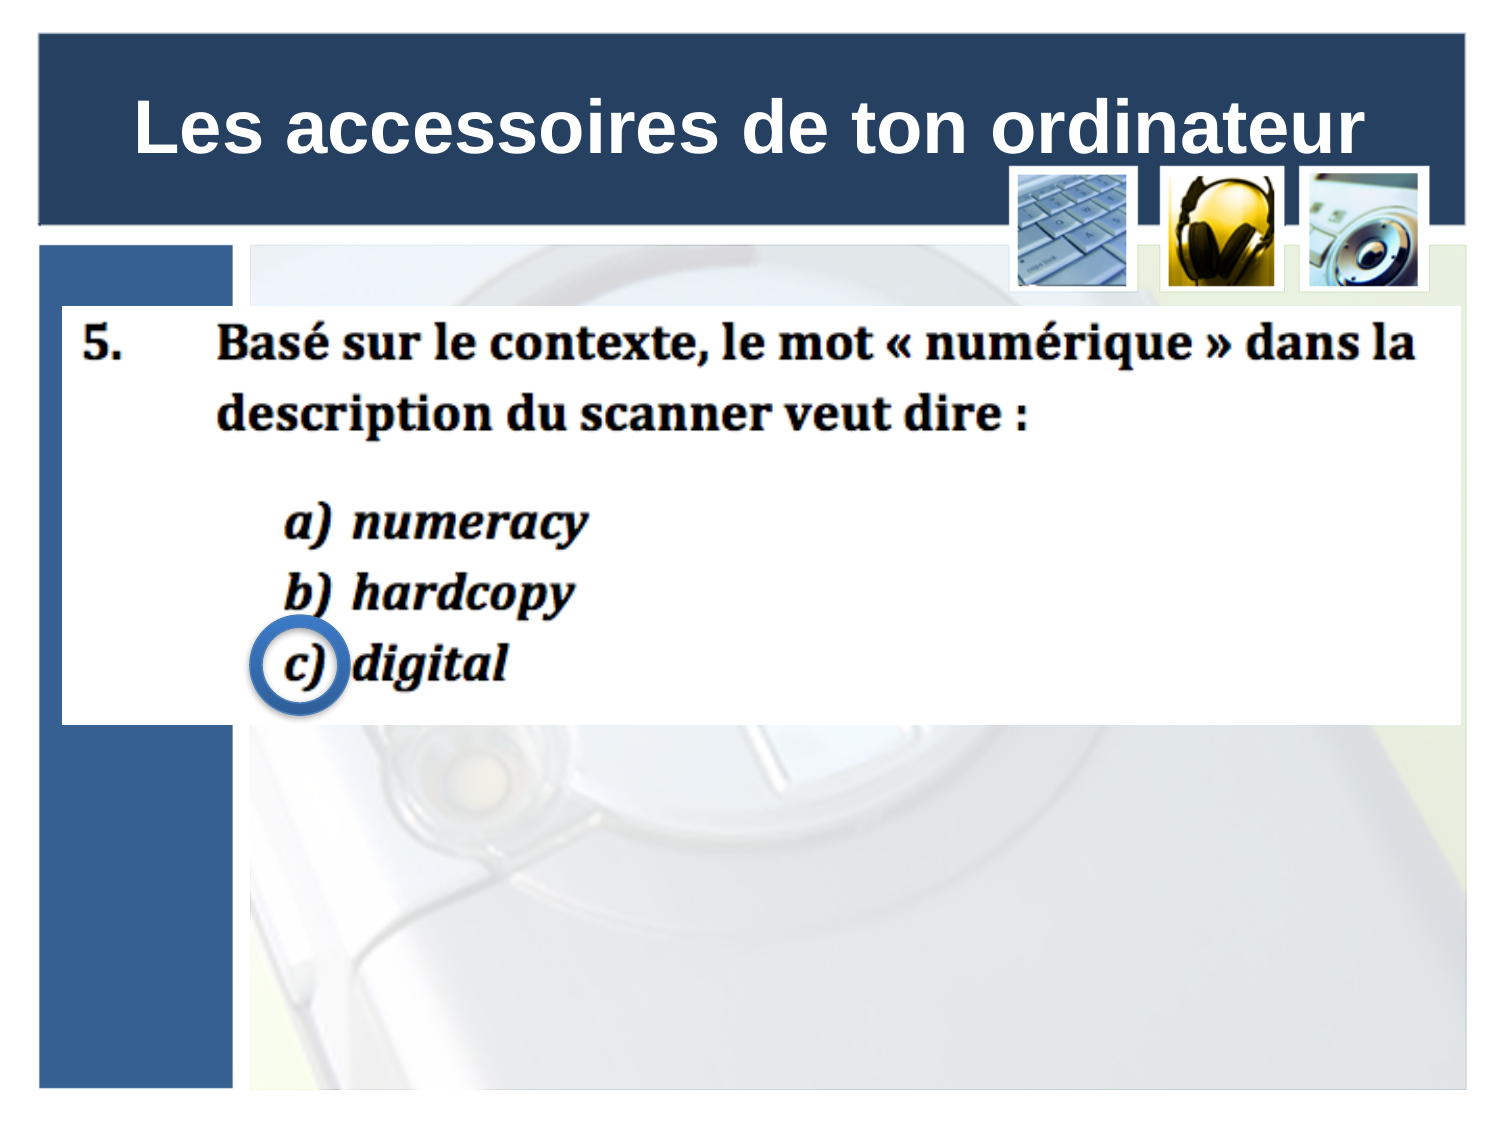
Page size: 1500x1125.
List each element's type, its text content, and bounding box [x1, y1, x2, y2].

title Les accessoires de ton ordinateur [75, 60, 1425, 186]
picture [0, 0, 1500, 1125]
